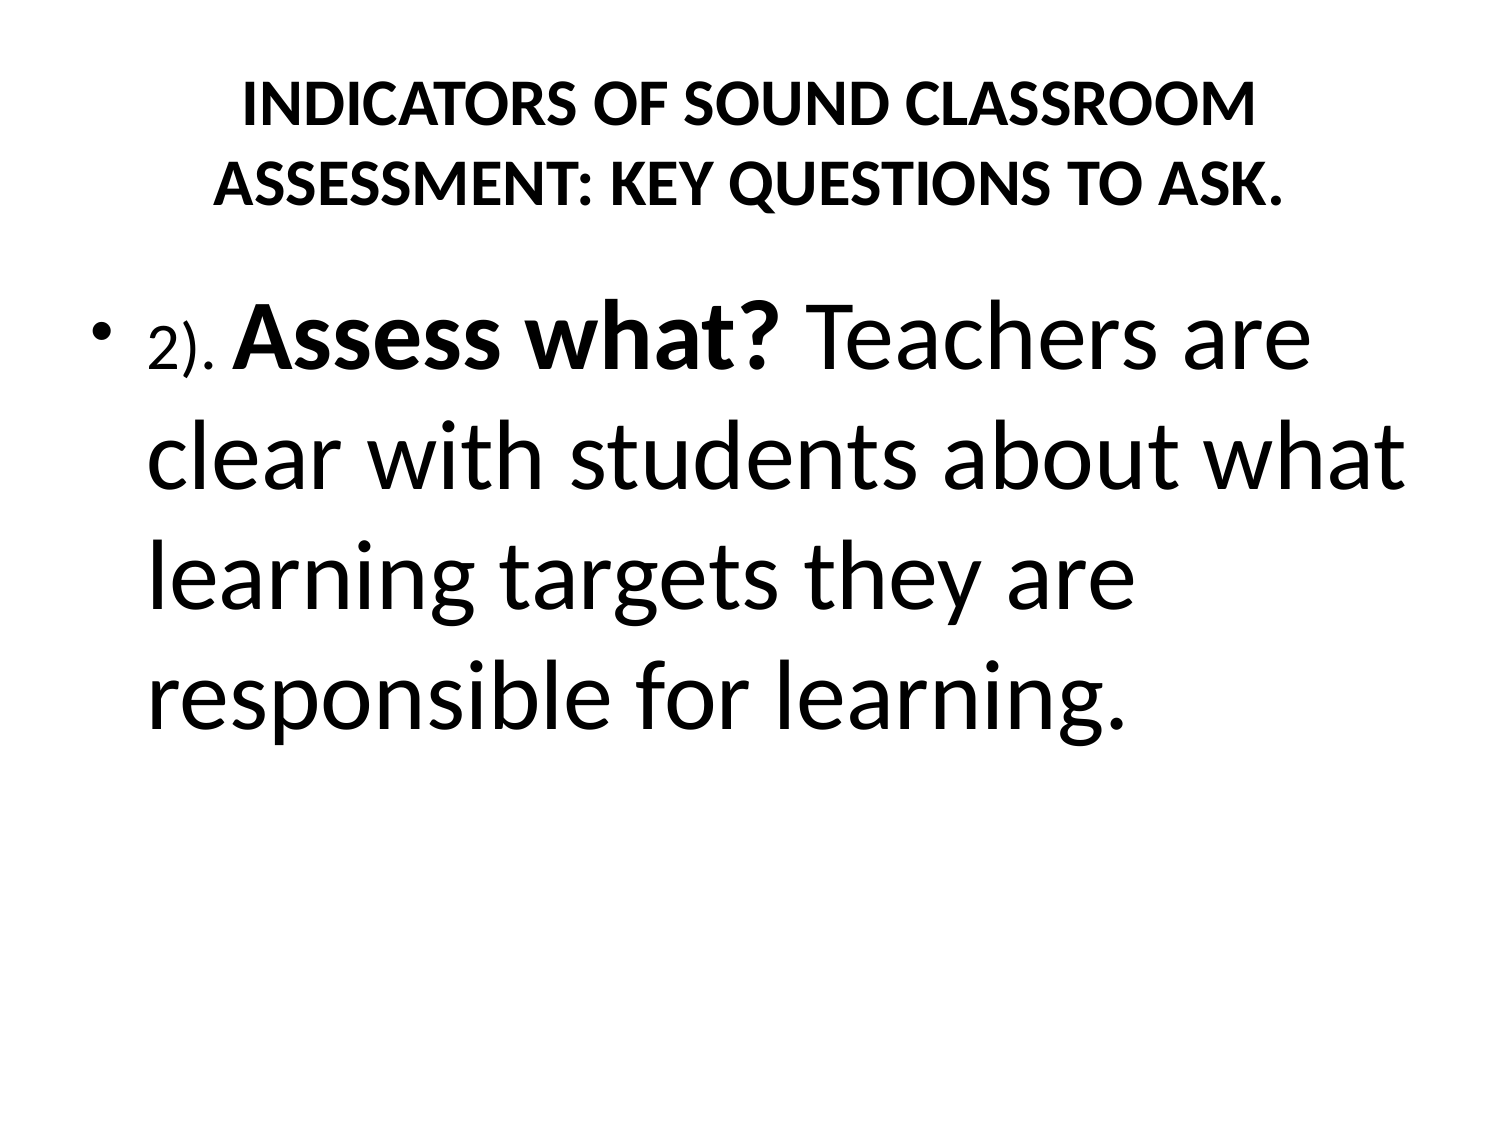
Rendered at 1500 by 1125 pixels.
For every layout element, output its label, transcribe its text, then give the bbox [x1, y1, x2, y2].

list 2). Assess what? Teachers are clear with students about what learning targets they are responsible for learning. [75, 262, 1425, 1005]
title INDICATORS OF SOUND CLASSROOM ASSESSMENT: KEY QUESTIONS TO ASK. [75, 45, 1425, 233]
